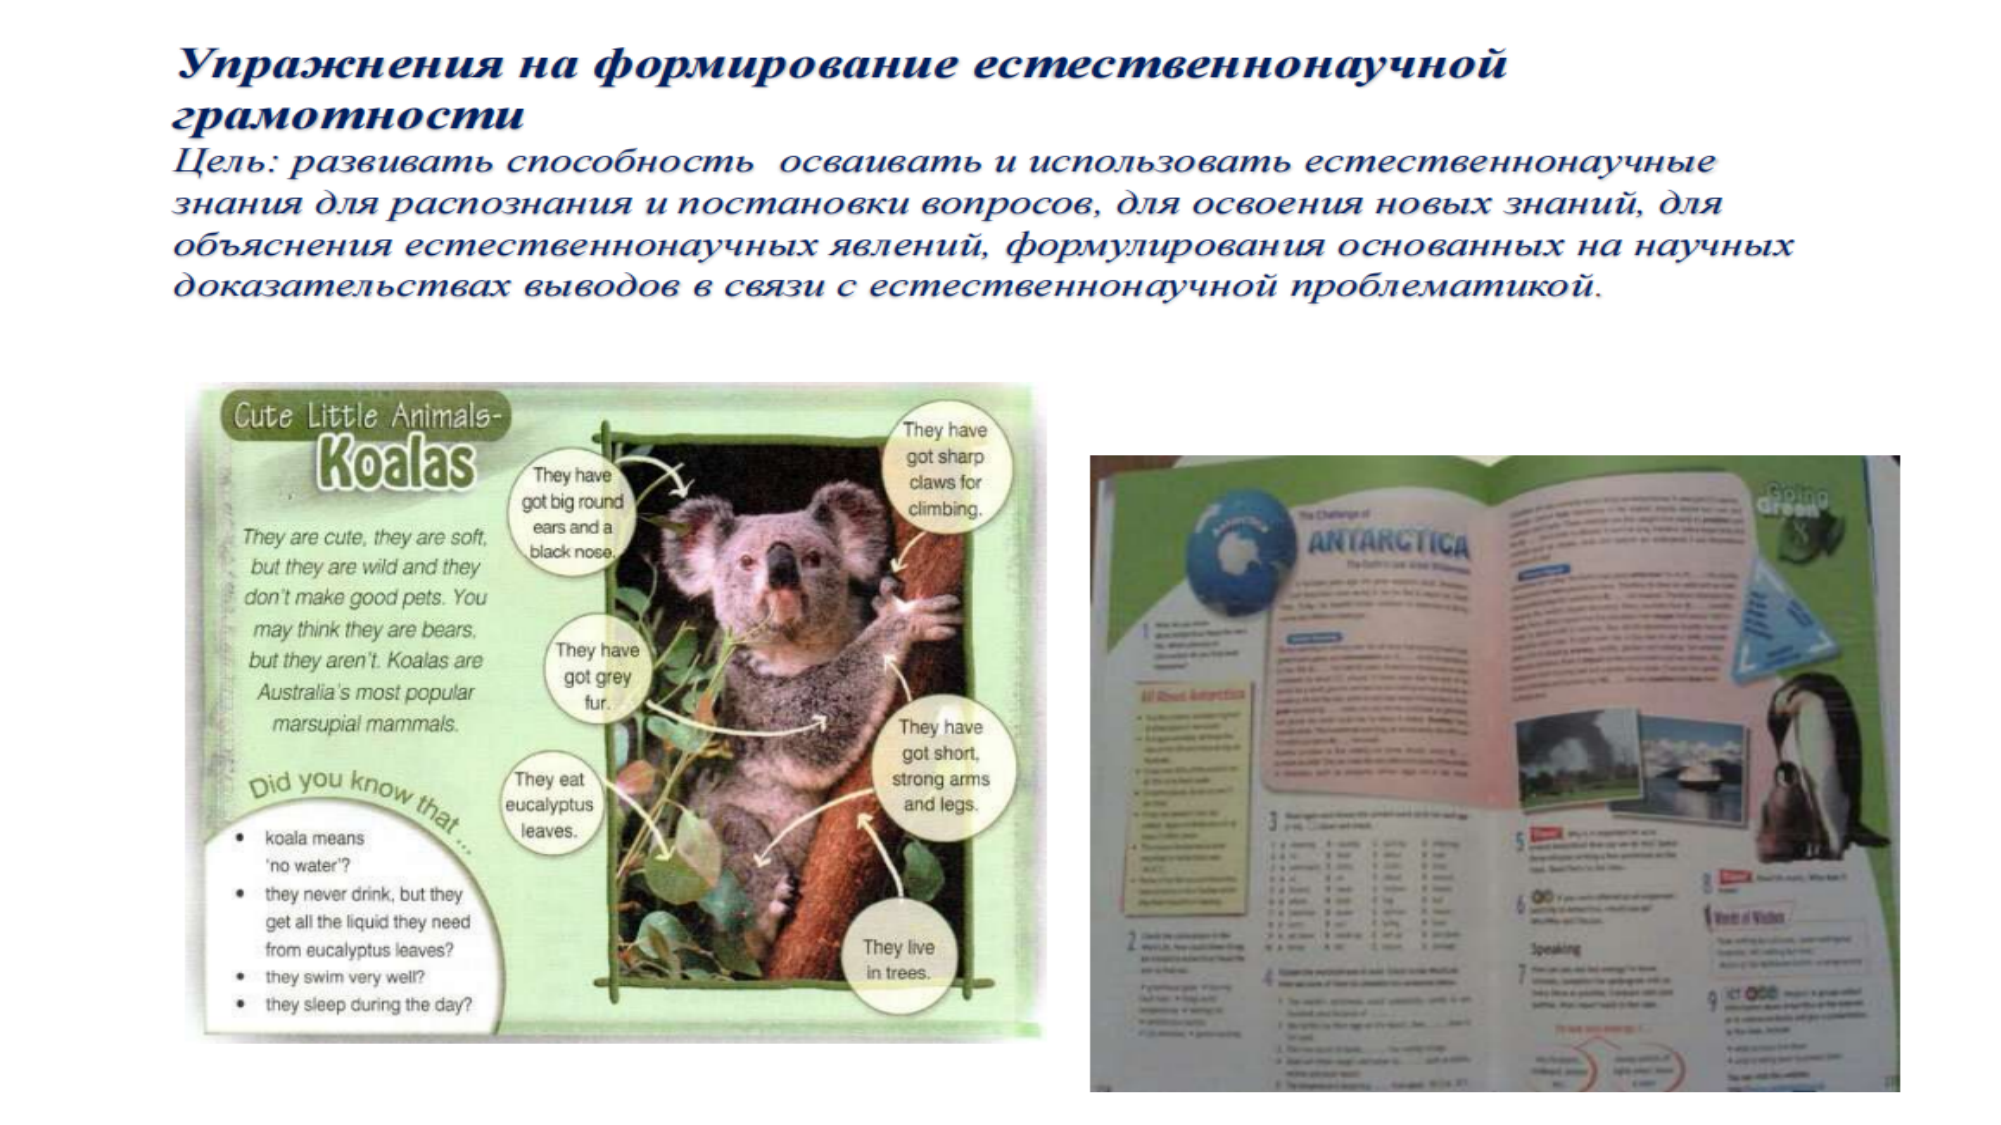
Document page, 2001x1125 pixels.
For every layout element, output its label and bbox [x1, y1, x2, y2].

picture [137, 33, 1923, 1125]
